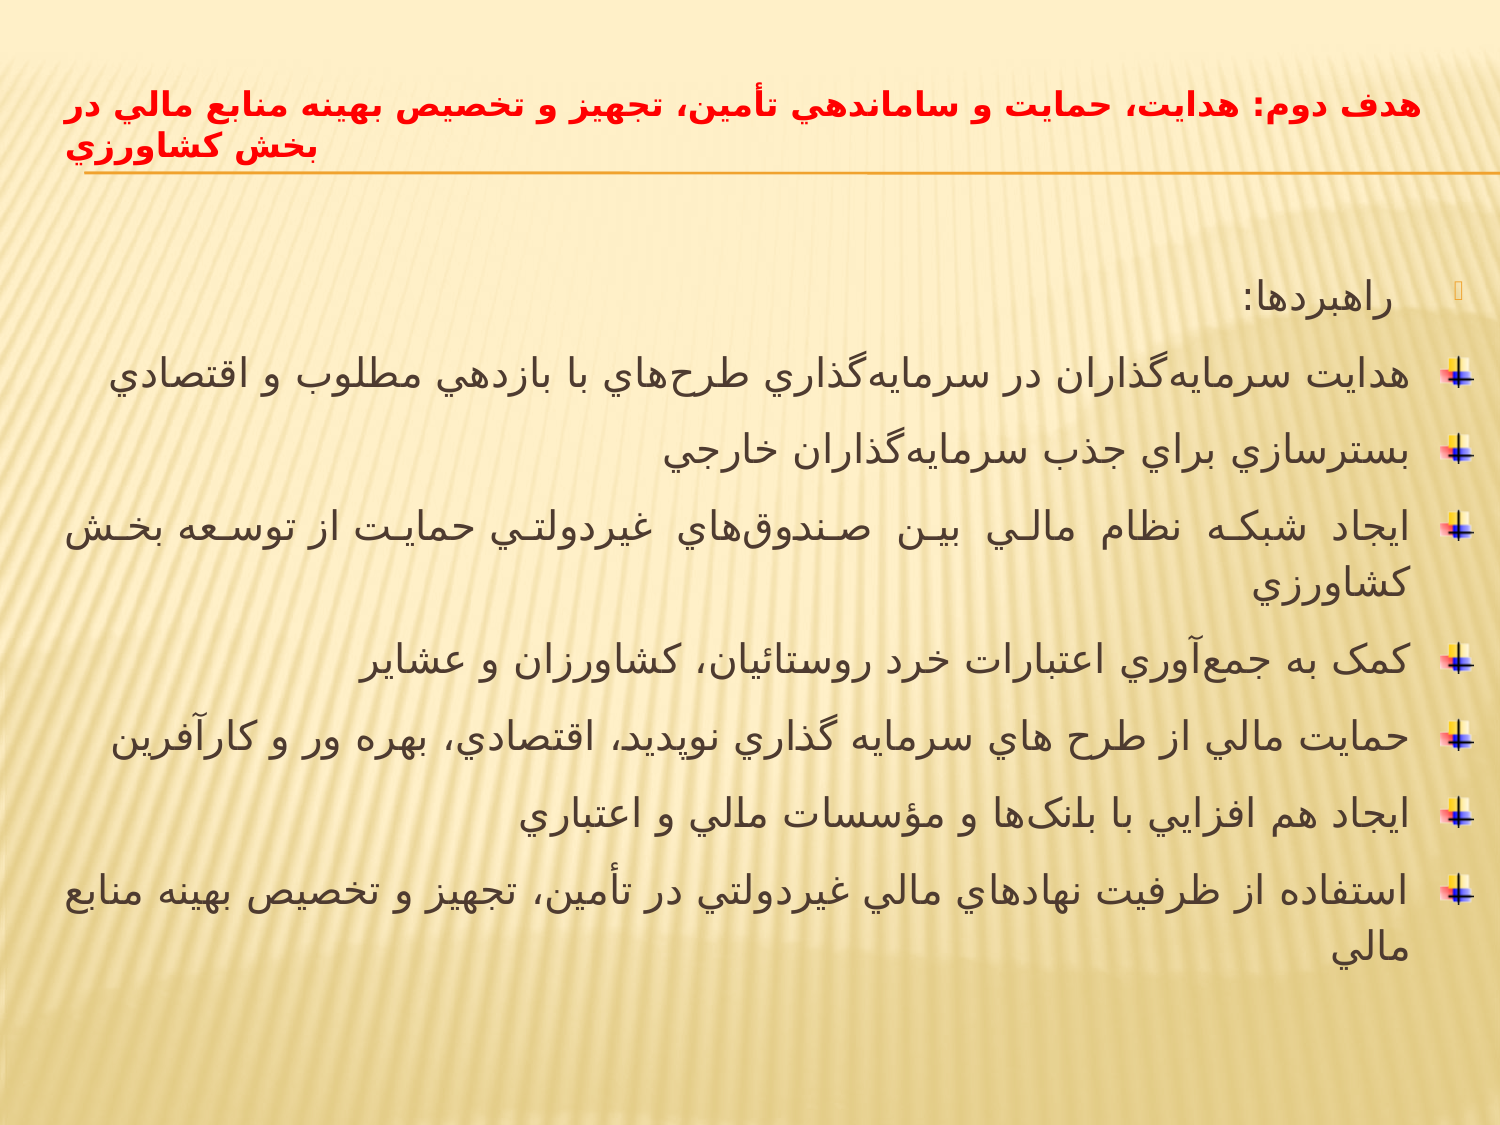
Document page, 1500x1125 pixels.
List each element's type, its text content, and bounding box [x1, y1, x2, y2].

picture [1440, 717, 1474, 751]
picture [1440, 354, 1474, 388]
list راهبرد‌‌ها: هدايت سرمايه‌گذاران در سرمايه‌گذاري طرح‌هاي با بازدهي مطلوب و اقتصادي بسترسازي براي جذب سرمايه‌گذاران خارجي ايجاد شبکه نظام مالي بين صندوق‌هاي غيردولتي حمایت از توسعه بخش کشاورزي کمک به جمع‌آوري اعتبارات خرد روستائيان، كشاورزان و عشاير حمايت مالي از طرح هاي سرمايه گذاري نوپديد، اقتصادي، بهره ور و کارآفرين ايجاد هم افزايي با بانک‌ها و مؤسسات مالي و اعتباري استفاده از ظرفيت نهادهاي مالي غيردولتي در تأمين، تجهيز و تخصيص بهينه منابع مالي [50, 254, 1475, 998]
title هدف دوم: هدايت، حمايت و ساماندهي تأمين، تجهيز و تخصيص بهينه منابع مالي در بخش کشاورزي [50, 75, 1475, 213]
picture [1440, 794, 1474, 828]
picture [1440, 431, 1474, 464]
picture [1440, 640, 1474, 674]
picture [1440, 508, 1474, 541]
picture [1440, 871, 1474, 905]
